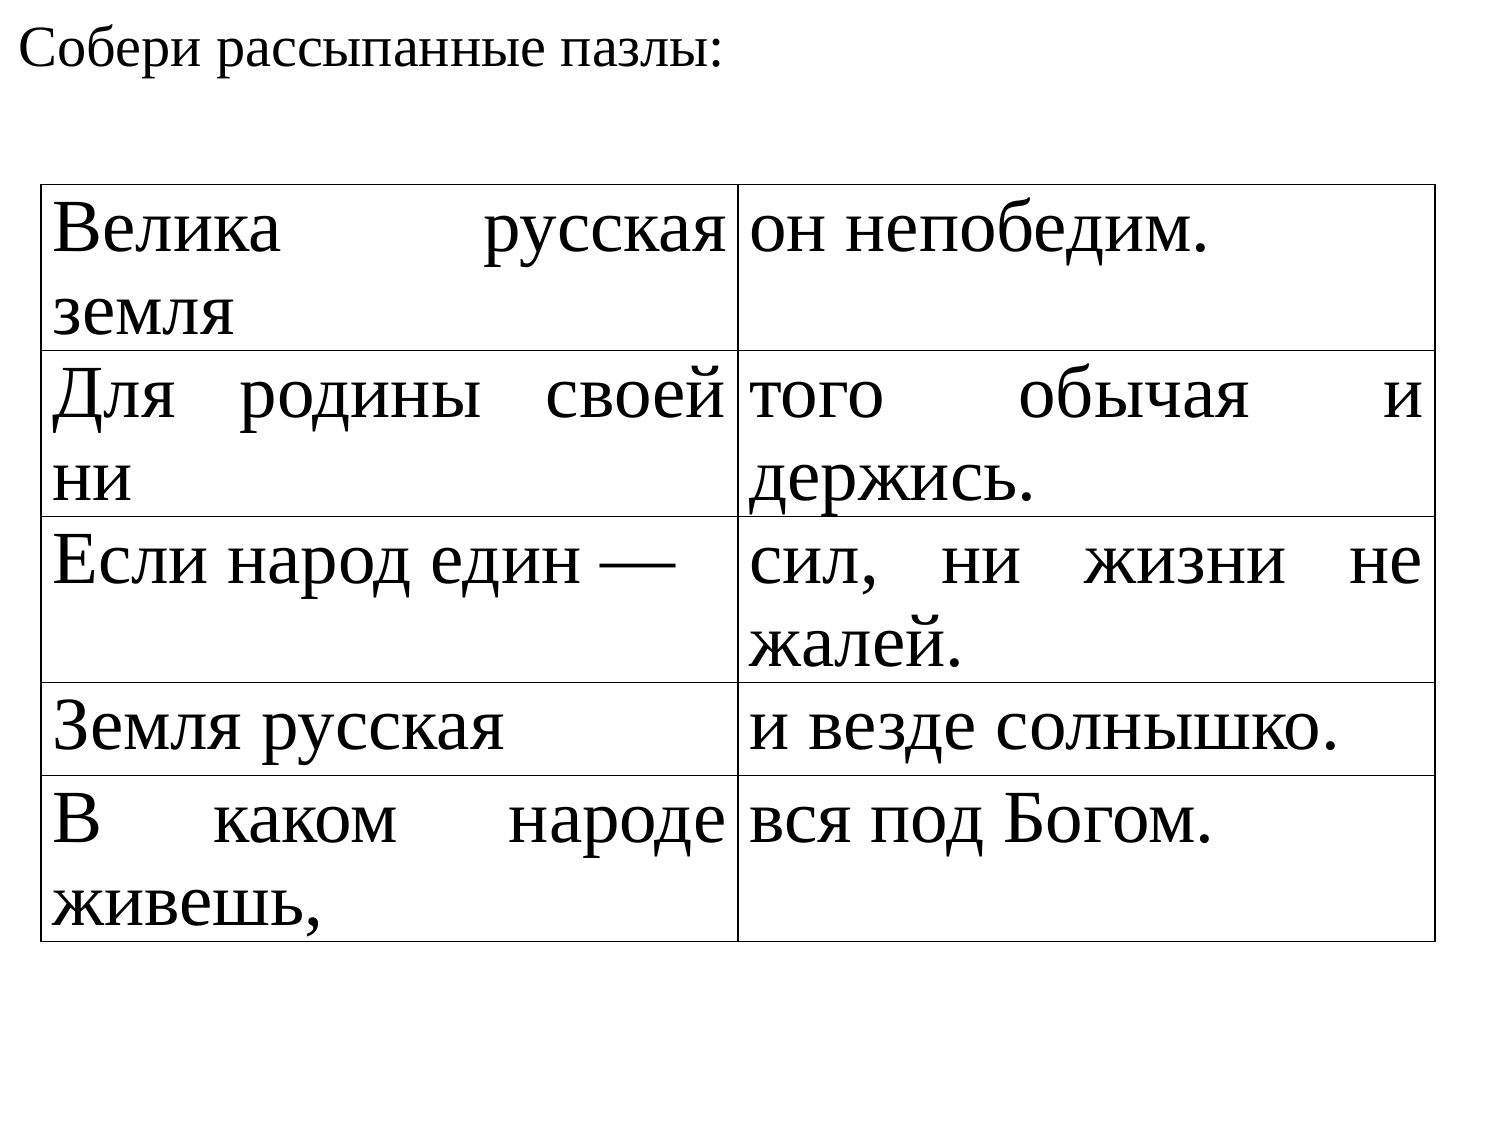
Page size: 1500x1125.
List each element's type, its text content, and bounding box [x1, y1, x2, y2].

table_cell и везде солнышко. [739, 683, 1434, 775]
table_header Велика русская земля [42, 185, 737, 350]
table_cell Земля русская [42, 683, 737, 775]
table_cell вся под Богом. [739, 776, 1434, 941]
table_header он непобедим. [739, 185, 1434, 350]
table_cell того обычая и держись. [739, 351, 1434, 516]
table_cell Если народ един — [42, 517, 737, 682]
text_box Собери рассыпанные пазлы: [3, 0, 741, 146]
table_cell сил, ни жизни не жалей. [739, 517, 1434, 682]
table_cell Для родины своей ни [42, 351, 737, 516]
table_cell В каком народе живешь, [42, 776, 737, 941]
